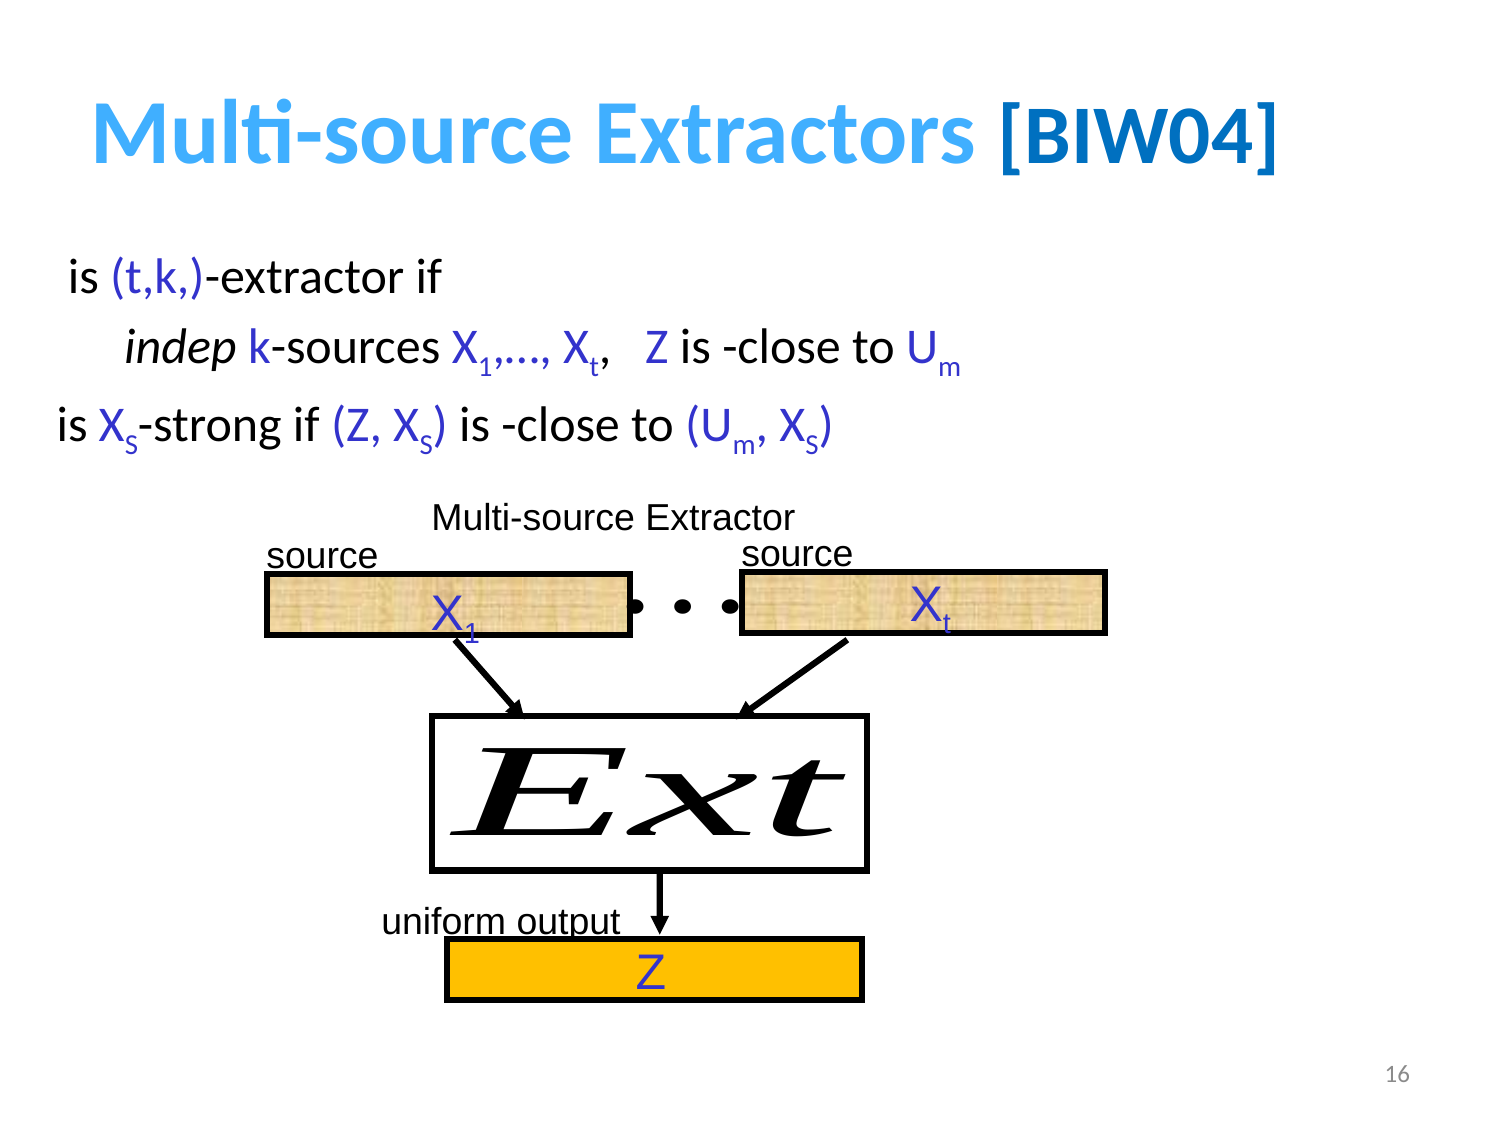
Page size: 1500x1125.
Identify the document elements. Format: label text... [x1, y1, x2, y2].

slide_number 16 [1074, 1042, 1425, 1103]
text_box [250, 485, 1106, 1009]
title Multi-source Extractors [BIW04] [75, 18, 1425, 236]
